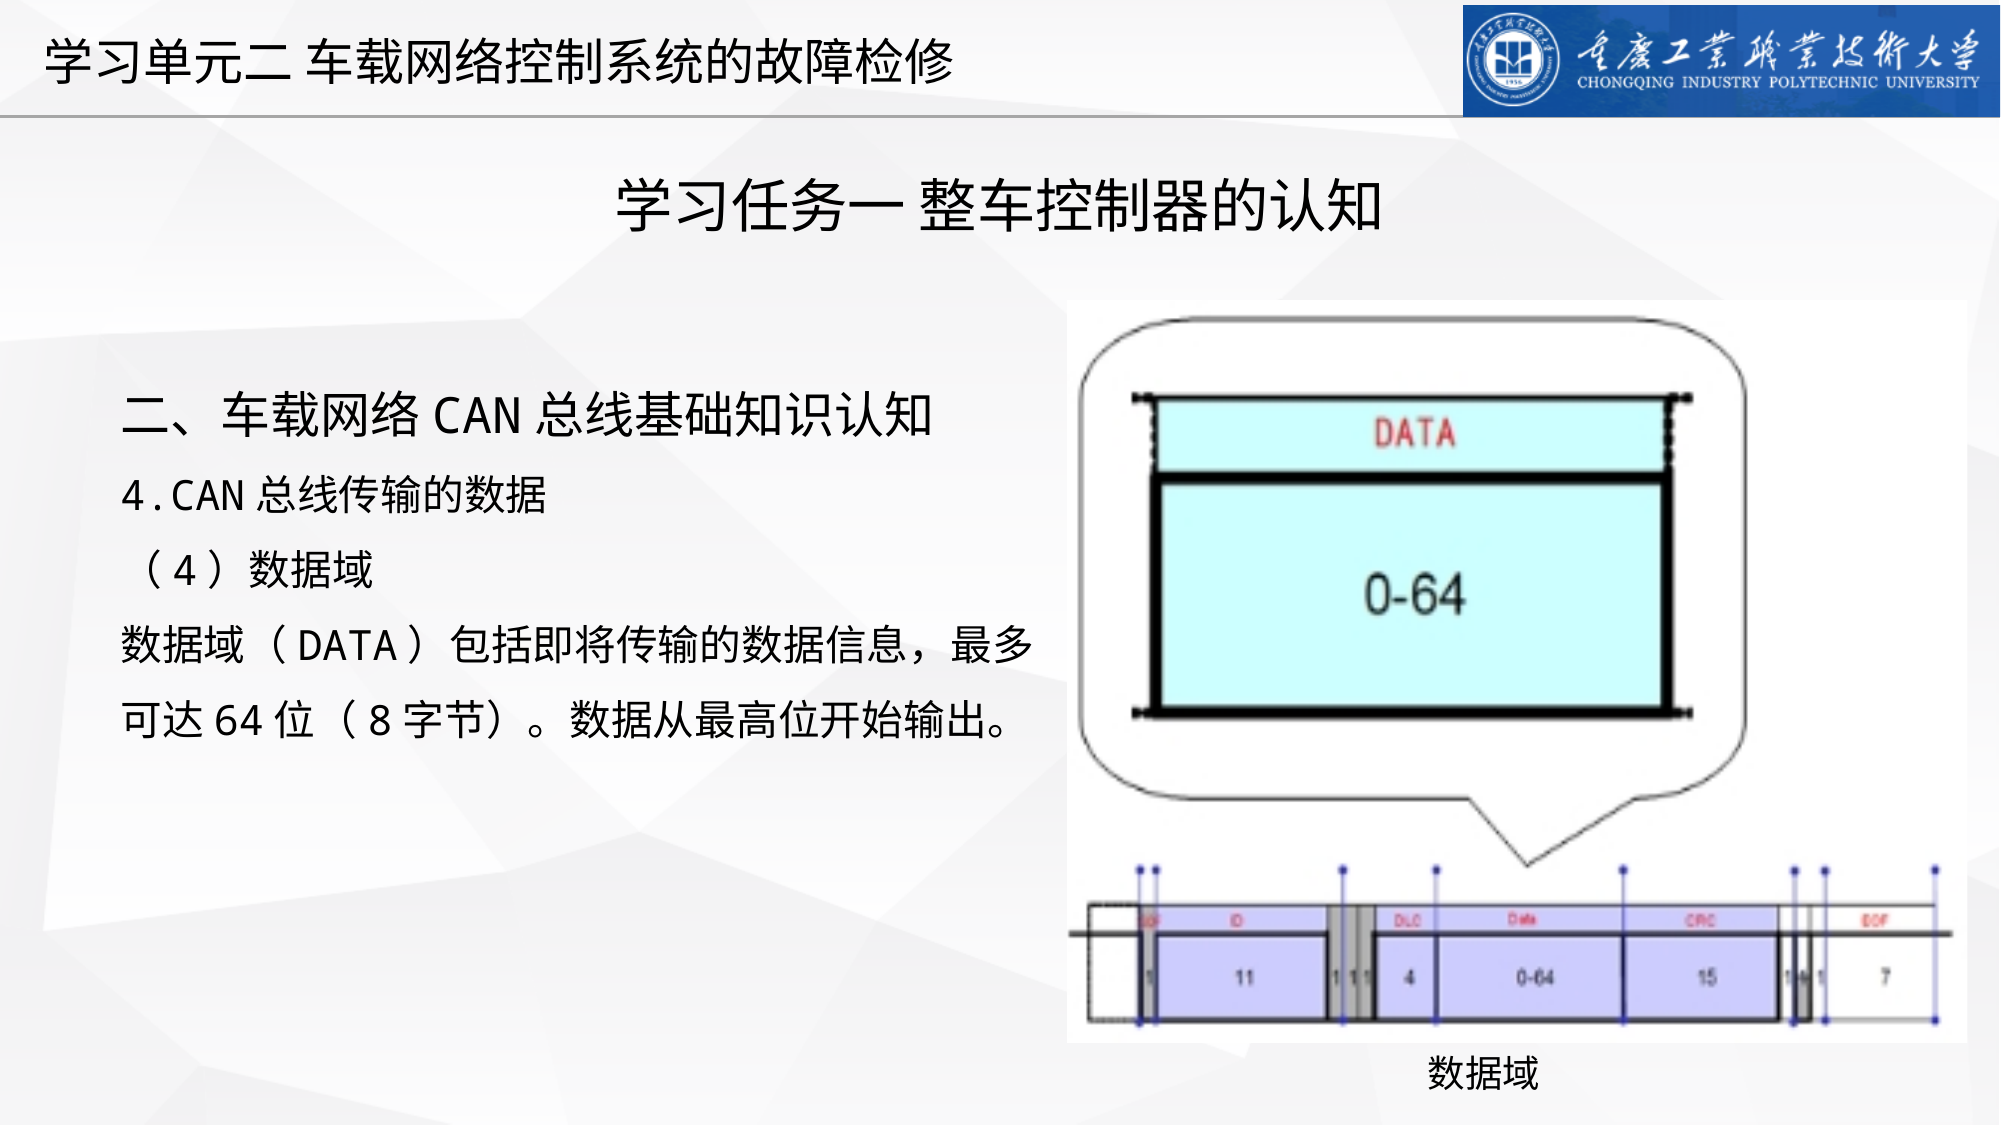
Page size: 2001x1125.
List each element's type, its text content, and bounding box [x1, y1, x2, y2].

text_box 数据域 [1412, 1043, 1668, 1103]
text_box 学习任务一 整车控制器的认知 [433, 161, 1567, 247]
picture [0, 0, 2001, 117]
picture [0, 118, 1999, 1125]
text_box 二、车载网络CAN总线基础知识认知 4.CAN总线传输的数据 （4）数据域 数据域（DATA）包括即将传输的数据信息，最多可达64位（8字节）。数据从最高位开始输出。 [105, 346, 1067, 827]
